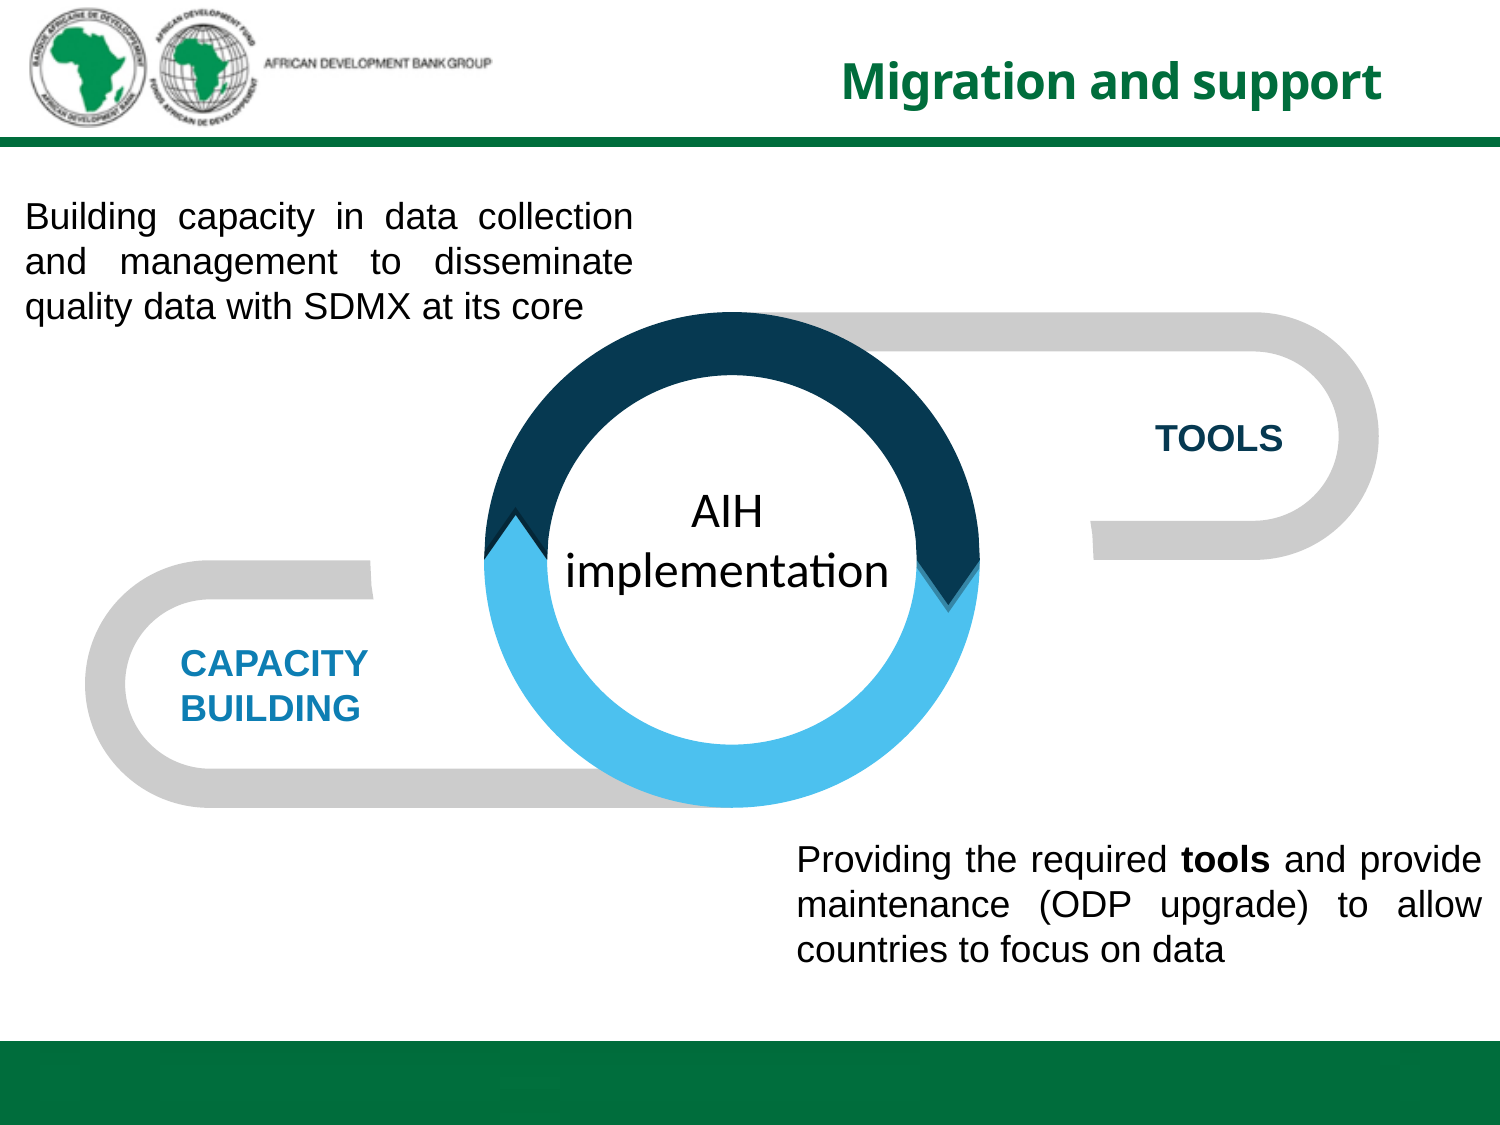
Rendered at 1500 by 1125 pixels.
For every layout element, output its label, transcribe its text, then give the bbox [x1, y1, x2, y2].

text_box [484, 506, 548, 560]
text_box [754, 312, 1379, 560]
picture [0, 137, 1500, 147]
text_box Providing the required tools and provide maintenance (ODP upgrade) to allow countries to focus on data [796, 828, 1483, 978]
text_box Building capacity in data collection and management to disseminate quality data with SDMX at its core [24, 184, 634, 380]
text_box [484, 312, 980, 606]
picture [0, 1041, 1500, 1125]
text_box AIH implementation [534, 470, 920, 605]
text_box Capacity building [165, 631, 465, 737]
text_box [484, 516, 980, 808]
text_box [920, 562, 980, 613]
title Migration and support [714, 27, 1500, 141]
text_box [85, 560, 712, 808]
text_box Tools [999, 406, 1299, 466]
picture [28, 6, 493, 128]
